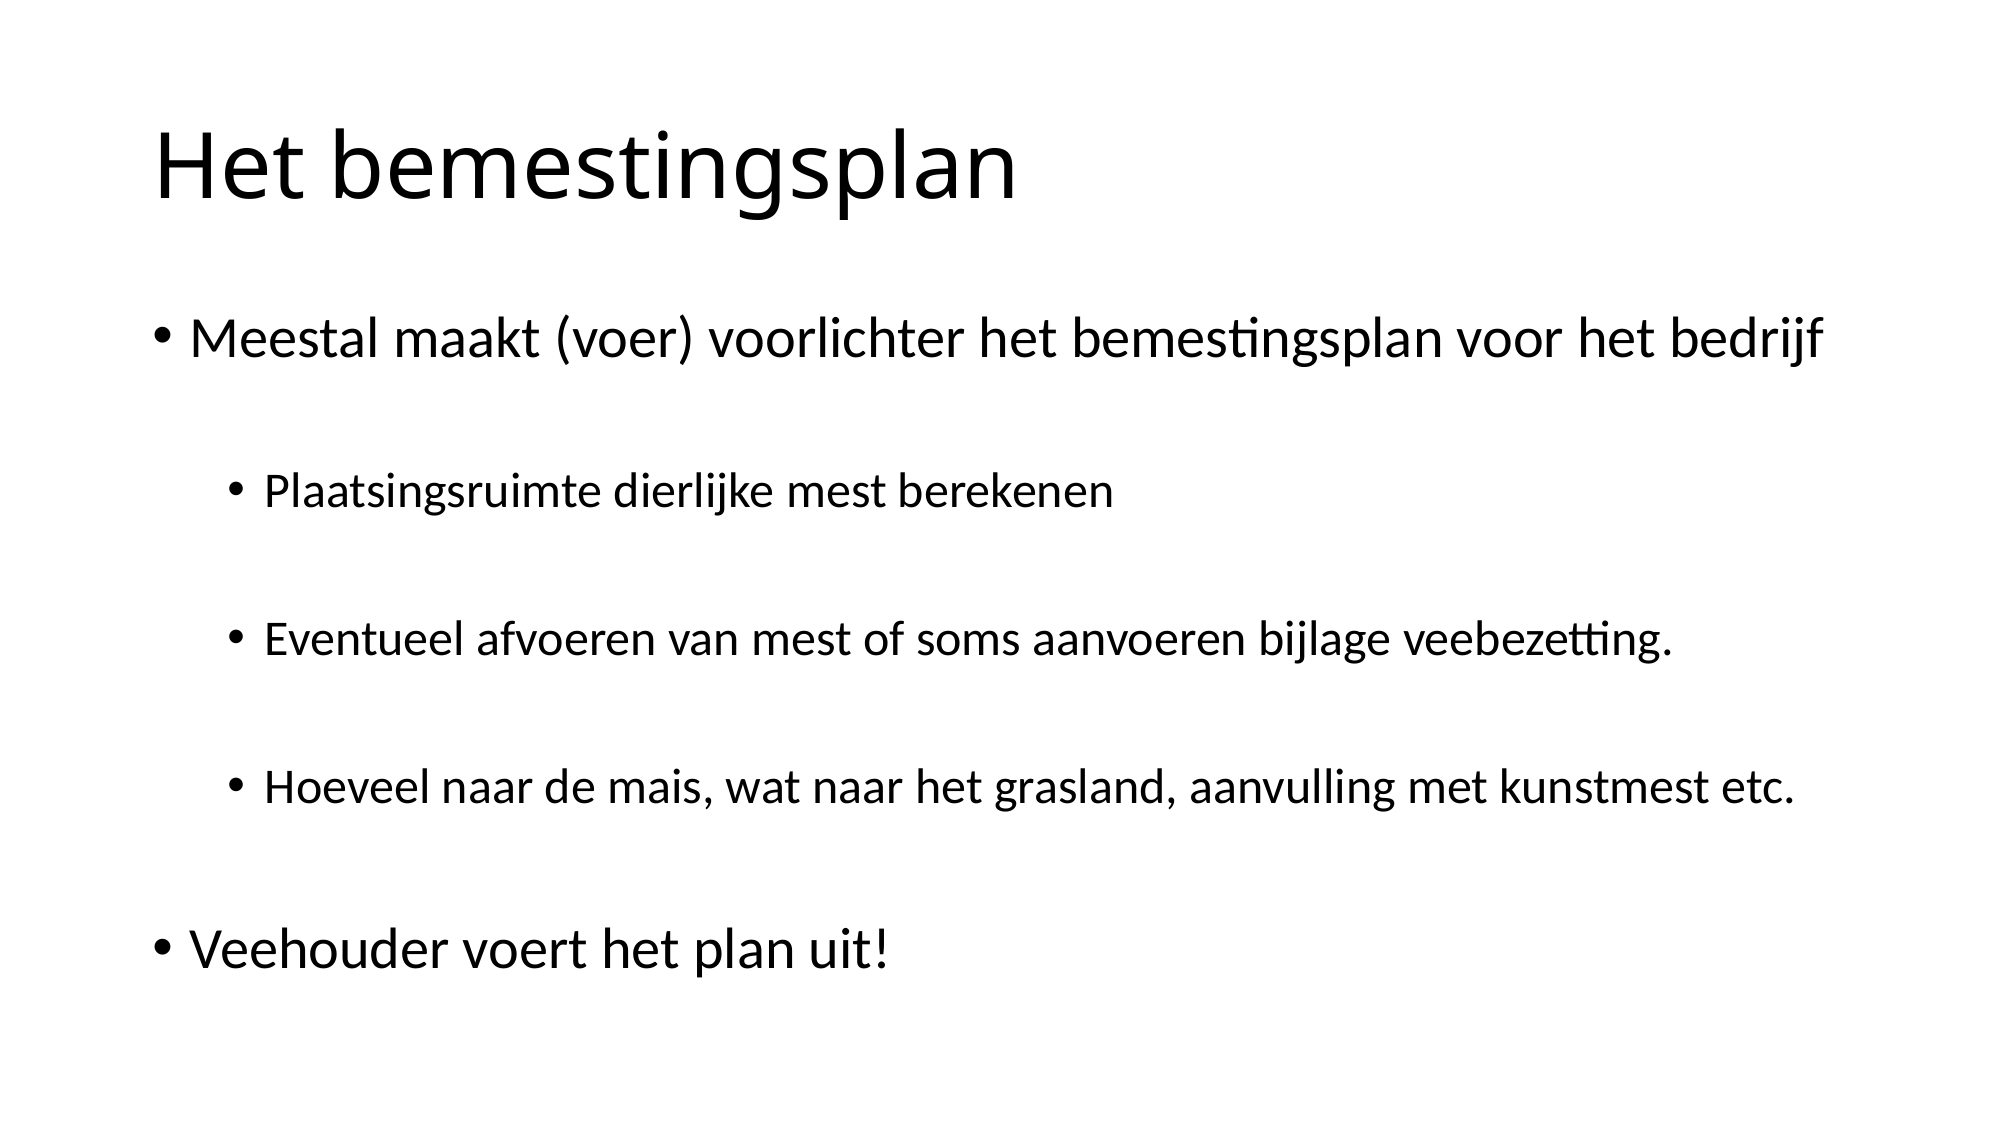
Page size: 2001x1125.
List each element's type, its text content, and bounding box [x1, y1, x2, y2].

title Het bemestingsplan [137, 59, 1863, 278]
list Meestal maakt (voer) voorlichter het bemestingsplan voor het bedrijf Plaatsingsruimte dierlijke mest berekenen Eventueel afvoeren van mest of soms aanvoeren bijlage veebezetting. Hoeveel naar de mais, wat naar het grasland, aanvulling met kunstmest etc. Veehouder voert het plan uit! [137, 299, 1863, 1014]
